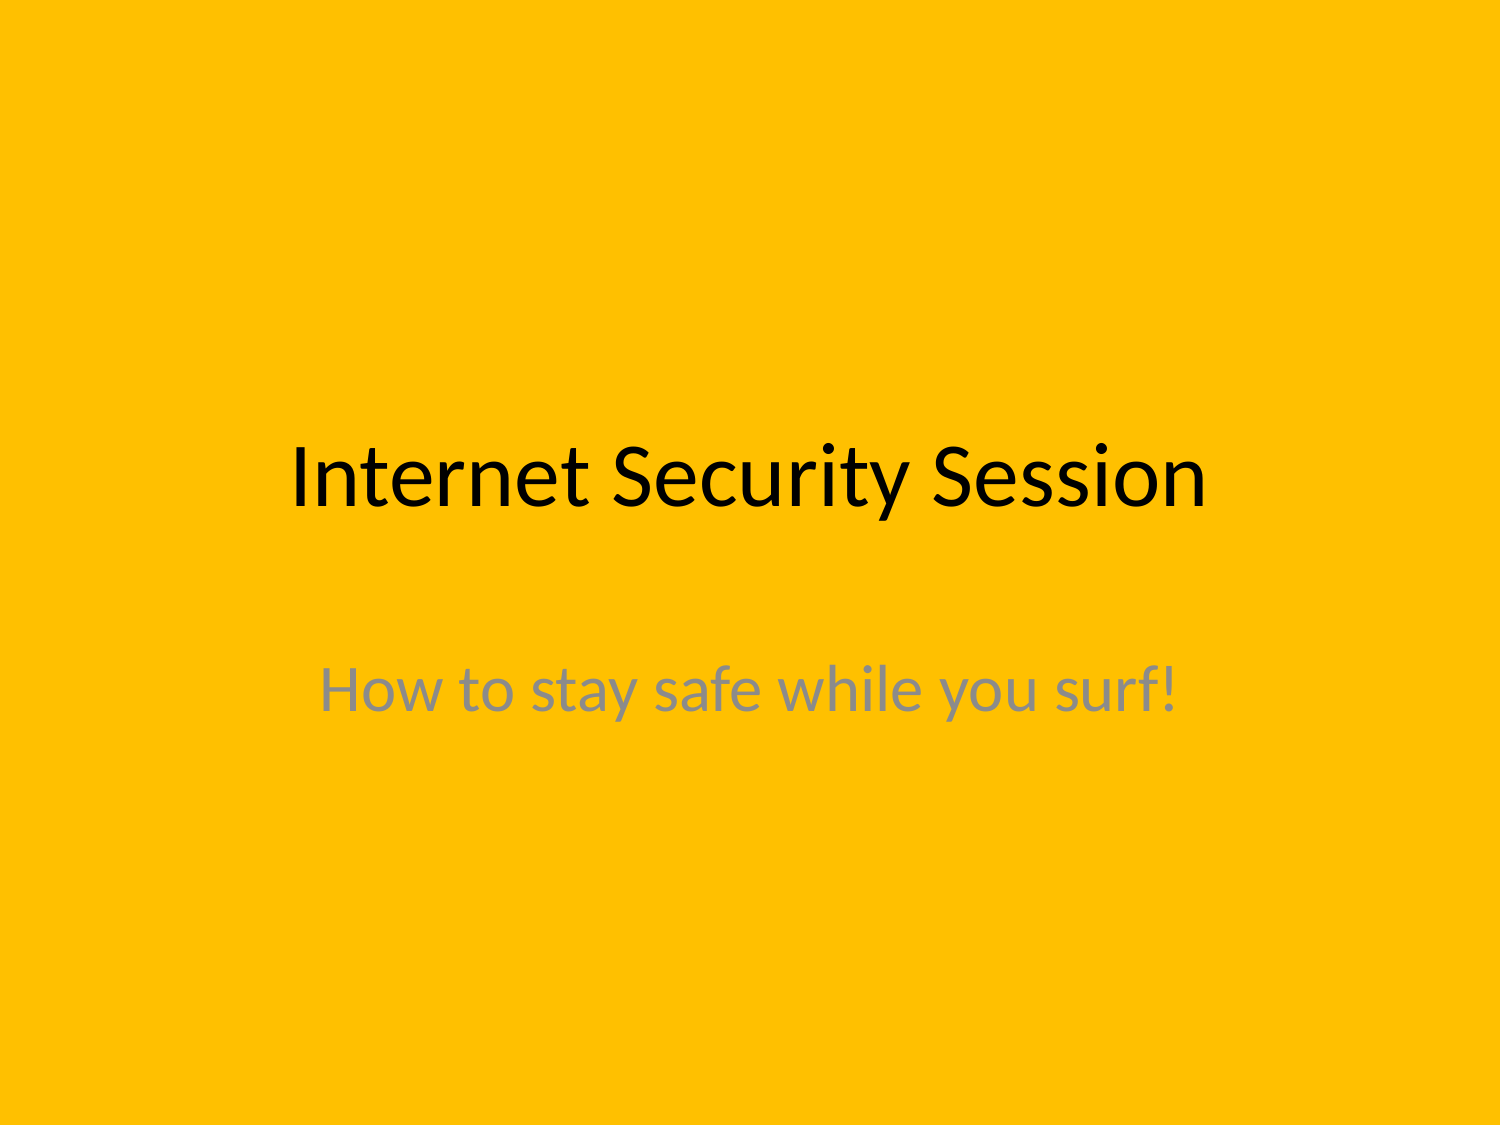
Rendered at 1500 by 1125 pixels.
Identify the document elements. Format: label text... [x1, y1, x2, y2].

title Internet Security Session [112, 349, 1388, 591]
subtitle How to stay safe while you surf! [225, 637, 1275, 925]
